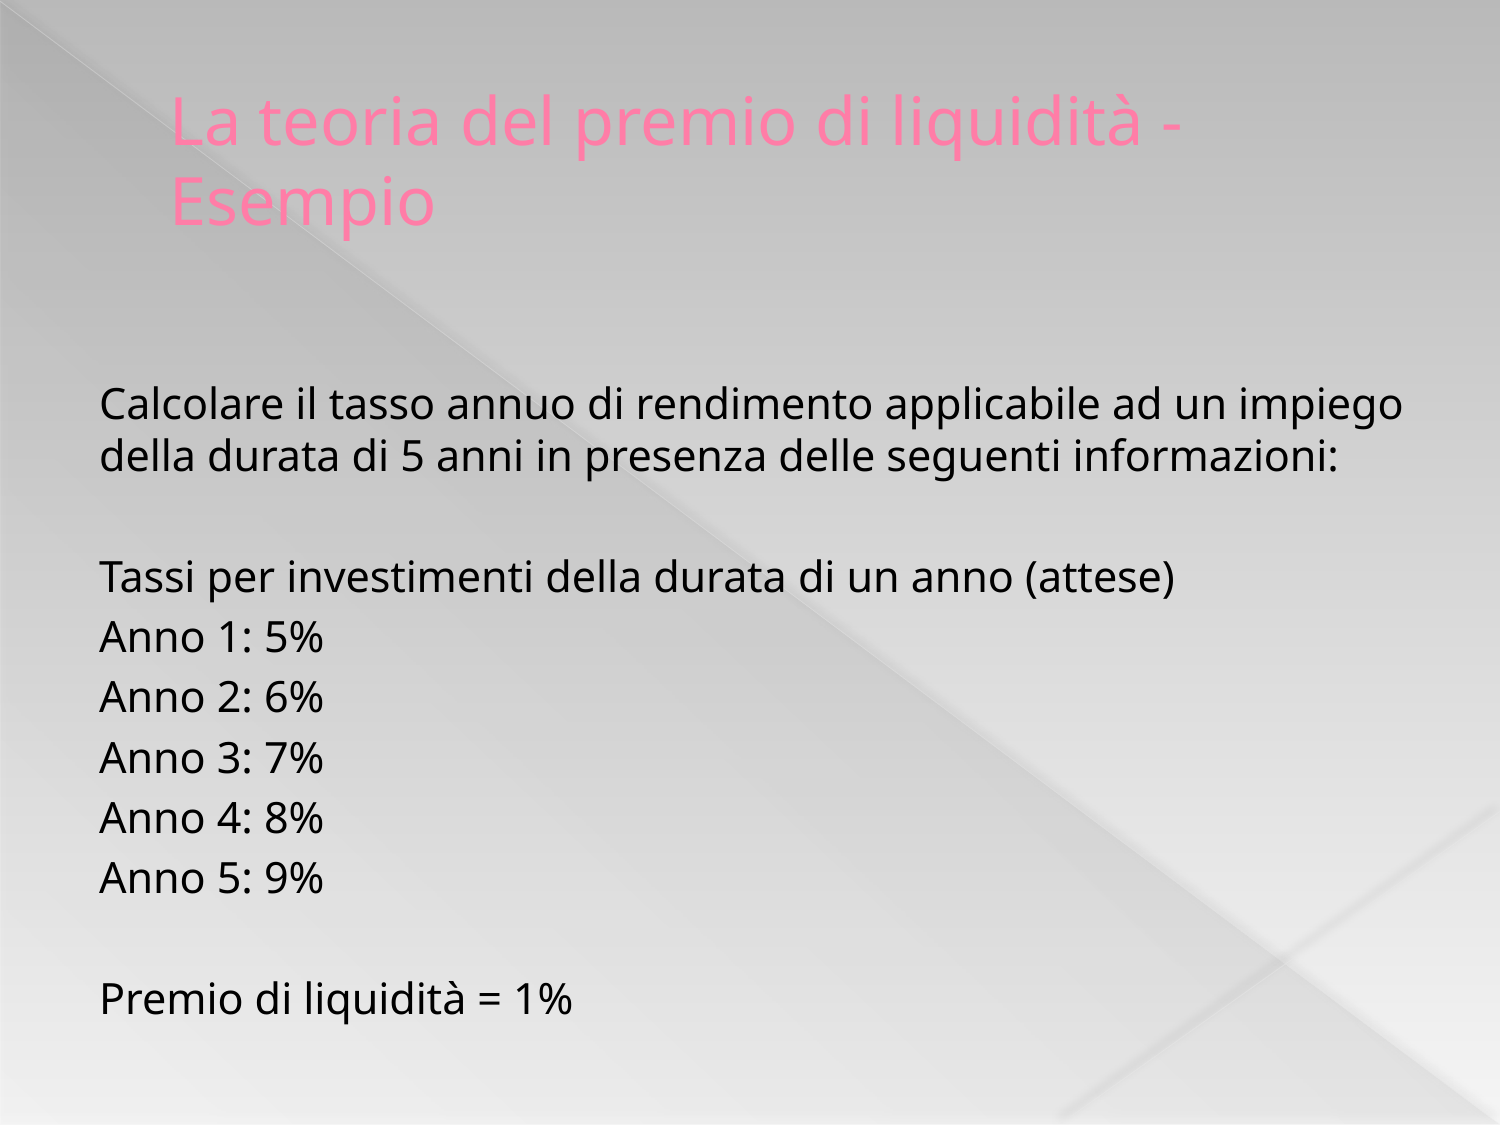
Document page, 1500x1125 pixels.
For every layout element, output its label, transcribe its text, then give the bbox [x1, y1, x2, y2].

list Calcolare il tasso annuo di rendimento applicabile ad un impiego della durata di 5 anni in presenza delle seguenti informazioni: Tassi per investimenti della durata di un anno (attese) Anno 1: 5% Anno 2: 6% Anno 3: 7% Anno 4: 8% Anno 5: 9% Premio di liquidità = 1% [75, 308, 1425, 1059]
title La teoria del premio di liquidità - Esempio [75, 43, 1425, 274]
